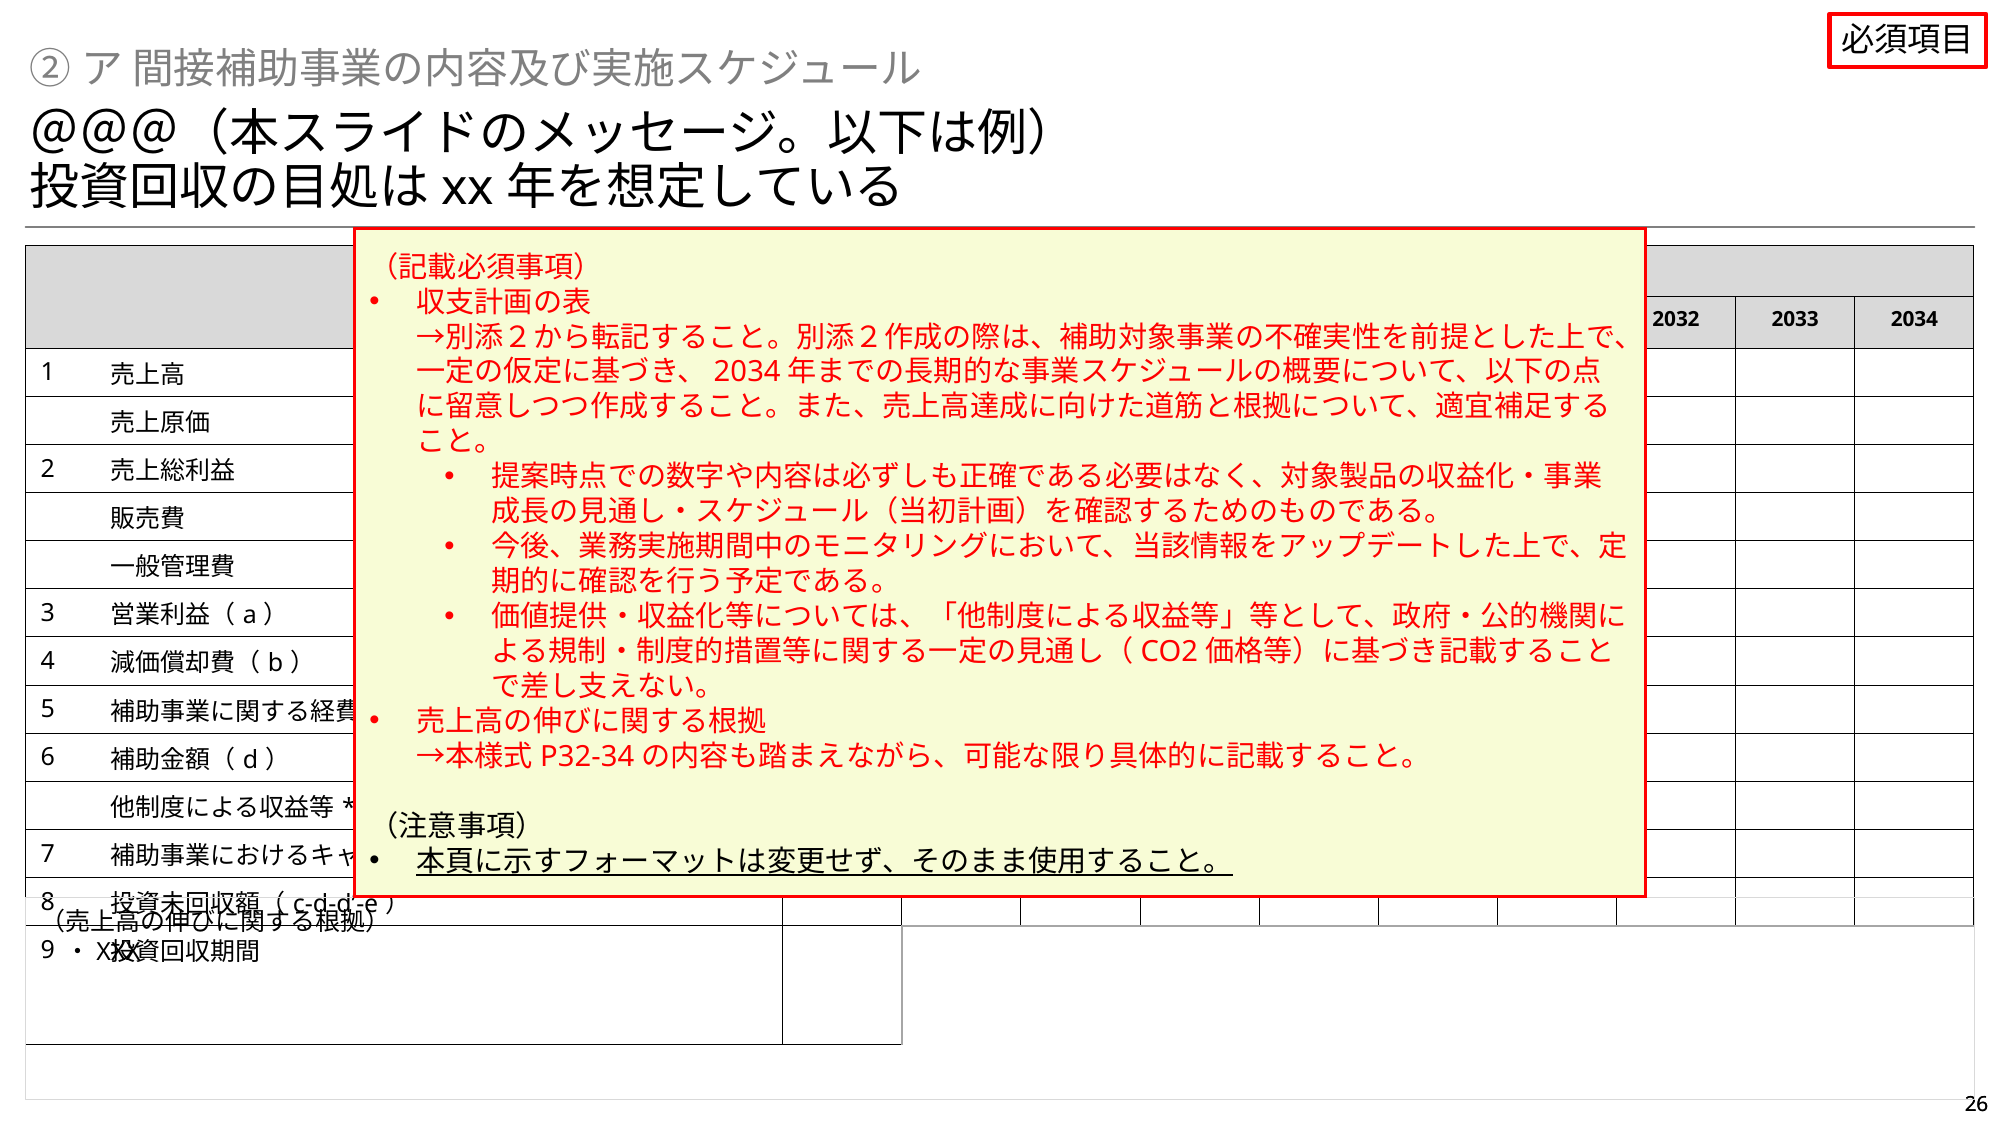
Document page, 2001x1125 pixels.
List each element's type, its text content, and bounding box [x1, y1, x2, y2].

table_cell 他制度による収益等*（d’） [96, 782, 353, 829]
text_box ②ア 間接補助事業の内容及び実施スケジュール [29, 47, 1802, 94]
table_cell [1736, 397, 1854, 444]
table_cell 補助金額（d） [96, 734, 353, 781]
table_cell [1647, 637, 1735, 685]
table_cell [26, 493, 96, 540]
table_cell [1647, 734, 1735, 781]
table_cell 2033 [1736, 297, 1854, 348]
table_cell [1647, 445, 1735, 492]
table_cell 補助事業に関する経費（c） [96, 686, 353, 733]
table_header 年度（百万円） [1647, 246, 1973, 296]
table_cell 1 [26, 349, 96, 396]
table_cell [1647, 782, 1735, 829]
table_cell 3 [26, 589, 96, 636]
text_box （売上高の伸びに関する根拠） ・XXX [24, 896, 1976, 1101]
table_cell [1647, 830, 1735, 877]
table_cell [1736, 349, 1854, 396]
table_cell 減価償却費（b） [96, 637, 353, 685]
table_header 項目 [26, 246, 353, 348]
table_cell 2 [26, 445, 96, 492]
table_cell [1736, 734, 1854, 781]
table_cell 一般管理費 [96, 541, 353, 588]
table_cell [1736, 637, 1854, 685]
table_cell [1855, 734, 1973, 781]
table_cell 売上総利益 [96, 445, 353, 492]
table_cell 8 [26, 878, 96, 896]
table_cell [1647, 541, 1735, 588]
table_cell 補助事業におけるキャッシュフロー（e=a+b） [96, 830, 353, 877]
table_cell [1855, 686, 1973, 733]
table_cell [1736, 686, 1854, 733]
table_cell 4 [26, 637, 96, 685]
table_cell 7 [26, 830, 96, 877]
table_cell [1736, 445, 1854, 492]
table_cell [1855, 493, 1973, 540]
table_cell 投資未回収額（c-d-d’-e） [96, 878, 353, 896]
text_box （記載必須事項） 収支計画の表 →別添２から転記すること。別添２作成の際は、補助対象事業の不確実性を前提とした上で、一定の仮定に基づき、2034年までの長期的な事業スケジュールの概要について、以下の点に留意しつつ作成すること。また、売上高達成に向けた道筋と根拠について、適宜補足すること。 提案時点での数字や内容は必ずしも正確である必要はなく、対象製品の収益化・事業成長の見通し・スケジュール（当初計画）を確認するためのものである。 今後、業務実施期間中のモニタリングにおいて、当該情報をアップデートした上で、定期的に確認を行う予定である。 価値提供・収益化等については、「他制度による収益等」等として、政府・公的機関による規制・制度的措置等に関する一定の見通し（CO2価格等）に基づき記載することで差し支えない。 売上高の伸びに関する根拠 →本様式P32-34の内容も踏まえながら、可能な限り具体的に記載すること。 （注意事項） 本頁に示すフォーマットは変更せず、そのまま使用すること。 [353, 228, 1647, 898]
table_cell [1647, 878, 1735, 896]
table_cell [1855, 878, 1973, 896]
table_cell [1647, 589, 1735, 636]
table_cell 売上原価 [96, 397, 353, 444]
table_cell [26, 782, 96, 829]
table_cell 営業利益（a） [96, 589, 353, 636]
table_cell [1855, 541, 1973, 588]
table_cell 2032 [1647, 297, 1735, 348]
table_cell [1736, 830, 1854, 877]
table_cell [1736, 782, 1854, 829]
table_cell 5 [26, 686, 96, 733]
table_cell [1855, 589, 1973, 636]
table_cell [1736, 878, 1854, 896]
table_cell [1736, 541, 1854, 588]
table_cell [1855, 782, 1973, 829]
table_cell [1736, 493, 1854, 540]
table_cell [26, 397, 96, 444]
table_cell [1736, 589, 1854, 636]
text_box 必須項目 [1829, 13, 1986, 68]
table_cell 売上高 [96, 349, 353, 396]
table_cell [1647, 493, 1735, 540]
table_cell [26, 541, 96, 588]
table_cell [1855, 445, 1973, 492]
table_cell [1647, 349, 1735, 396]
table_cell 2034 [1855, 297, 1973, 348]
table_cell [1647, 686, 1735, 733]
table_cell [1855, 830, 1973, 877]
text_box ＠＠＠（本スライドのメッセージ。以下は例） 投資回収の目処はxx年を想定している [29, 107, 1875, 216]
table_cell [1855, 637, 1973, 685]
table_cell 販売費 [96, 493, 353, 540]
table_cell [1647, 397, 1735, 444]
table_cell [1855, 349, 1973, 396]
table_cell 6 [26, 734, 96, 781]
table_cell [1855, 397, 1973, 444]
